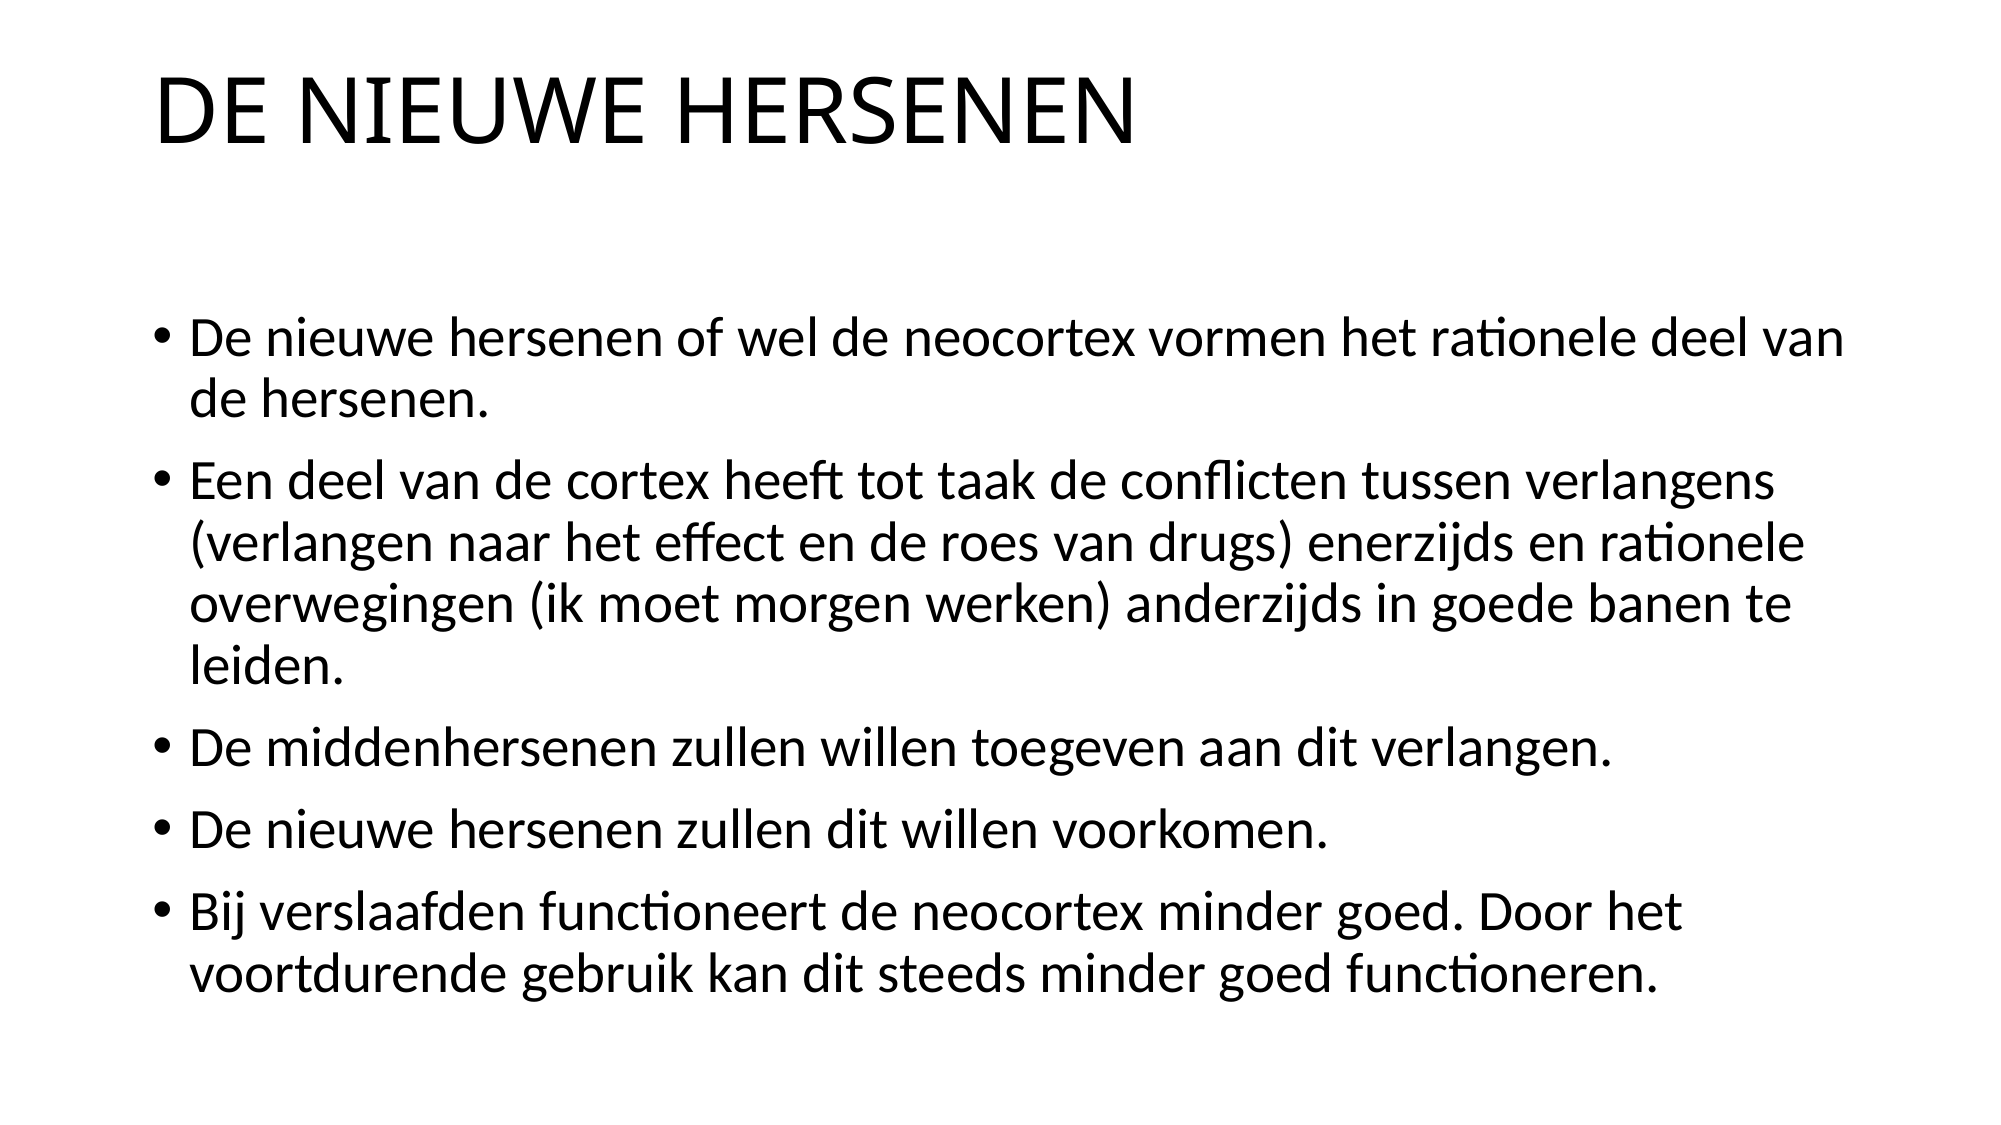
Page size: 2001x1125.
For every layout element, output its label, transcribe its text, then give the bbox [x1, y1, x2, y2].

list De nieuwe hersenen of wel de neocortex vormen het rationele deel van de hersenen. Een deel van de cortex heeft tot taak de conflicten tussen verlangens (verlangen naar het effect en de roes van drugs) enerzijds en rationele overwegingen (ik moet morgen werken) anderzijds in goede banen te leiden. De middenhersenen zullen willen toegeven aan dit verlangen. De nieuwe hersenen zullen dit willen voorkomen. Bij verslaafden functioneert de neocortex minder goed. Door het voortdurende gebruik kan dit steeds minder goed functioneren. [137, 299, 1863, 1014]
title DE NIEUWE HERSENEN [137, 59, 1863, 278]
